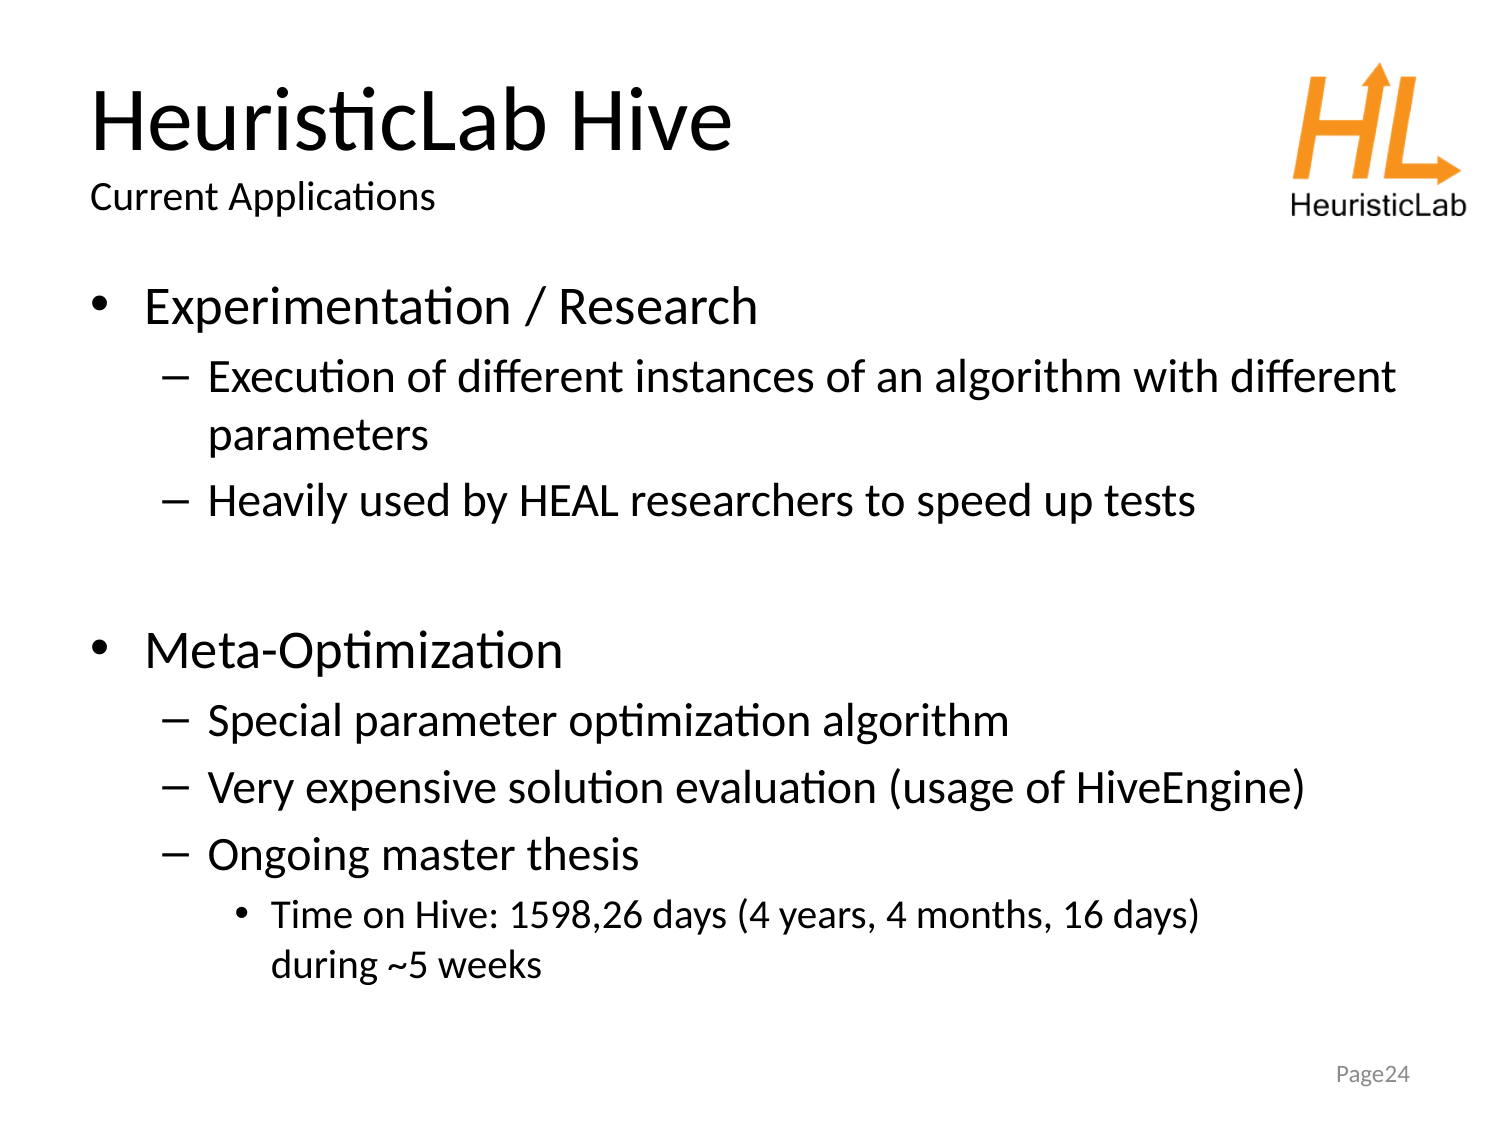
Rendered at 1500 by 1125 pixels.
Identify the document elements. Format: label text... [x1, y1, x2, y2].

picture [1281, 27, 1474, 244]
list Experimentation / Research Execution of different instances of an algorithm with different parameters Heavily used by HEAL researchers to speed up tests Meta-Optimization Special parameter optimization algorithm Very expensive solution evaluation (usage of HiveEngine) Ongoing master thesis Time on Hive: 1598,26 days (4 years, 4 months, 16 days) during ~5 weeks [75, 262, 1425, 1005]
title HeuristicLab Hive Current Applications [75, 45, 1282, 233]
slide_number Page24 [1074, 1042, 1425, 1103]
